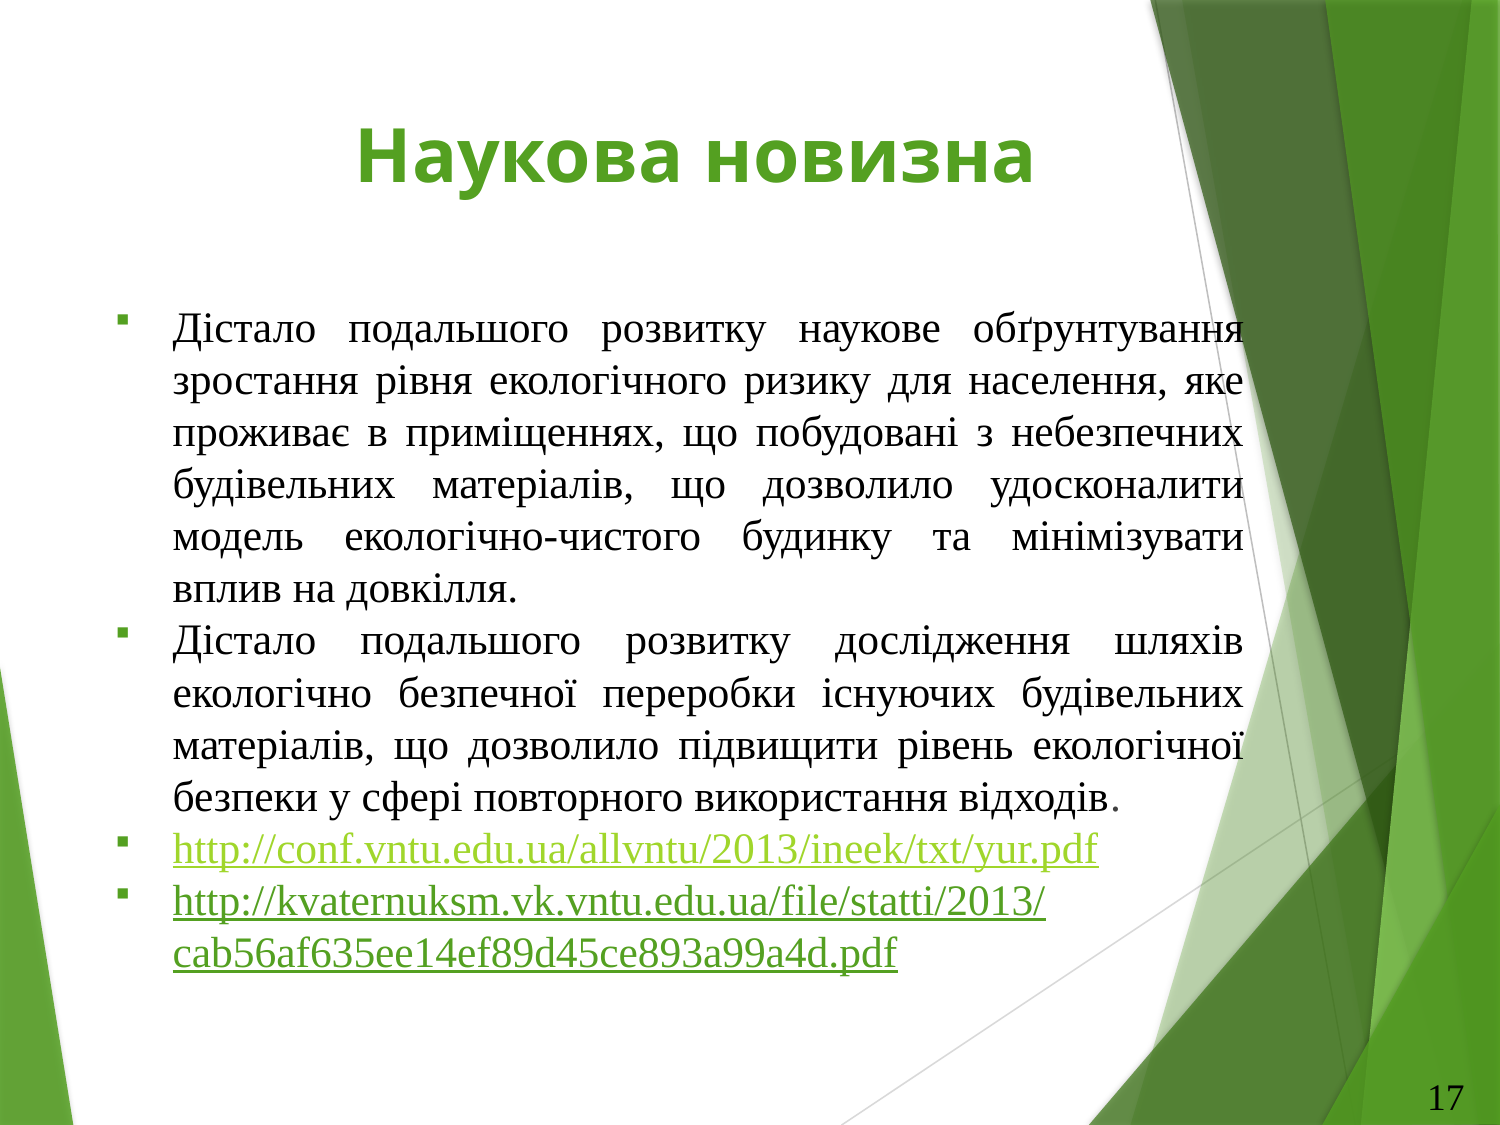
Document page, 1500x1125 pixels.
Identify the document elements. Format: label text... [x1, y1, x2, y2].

title Наукова новизна [143, 99, 1250, 238]
list Дістало подальшого розвитку наукове обґрунтування зростання рівня екологічного ризику для населення, яке проживає в приміщеннях, що побудовані з небезпечних будівельних матеріалів, що дозволило удосконалити модель екологічно-чистого будинку та мінімізувати вплив на довкілля. Дістало подальшого розвитку дослідження шляхів екологічно безпечної переробки існуючих будівельних матеріалів, що дозволило підвищити рівень екологічної безпеки у сфері повторного використання відходів. http://conf.vntu.edu.ua/allvntu/2013/ineek/txt/yur.pdf http://kvaternuksm.vk.vntu.edu.ua/file/statti/2013/cab56af635ee14ef89d45ce893a99a4d.pdf [99, 291, 1261, 991]
slide_number 17 [1408, 1065, 1480, 1125]
